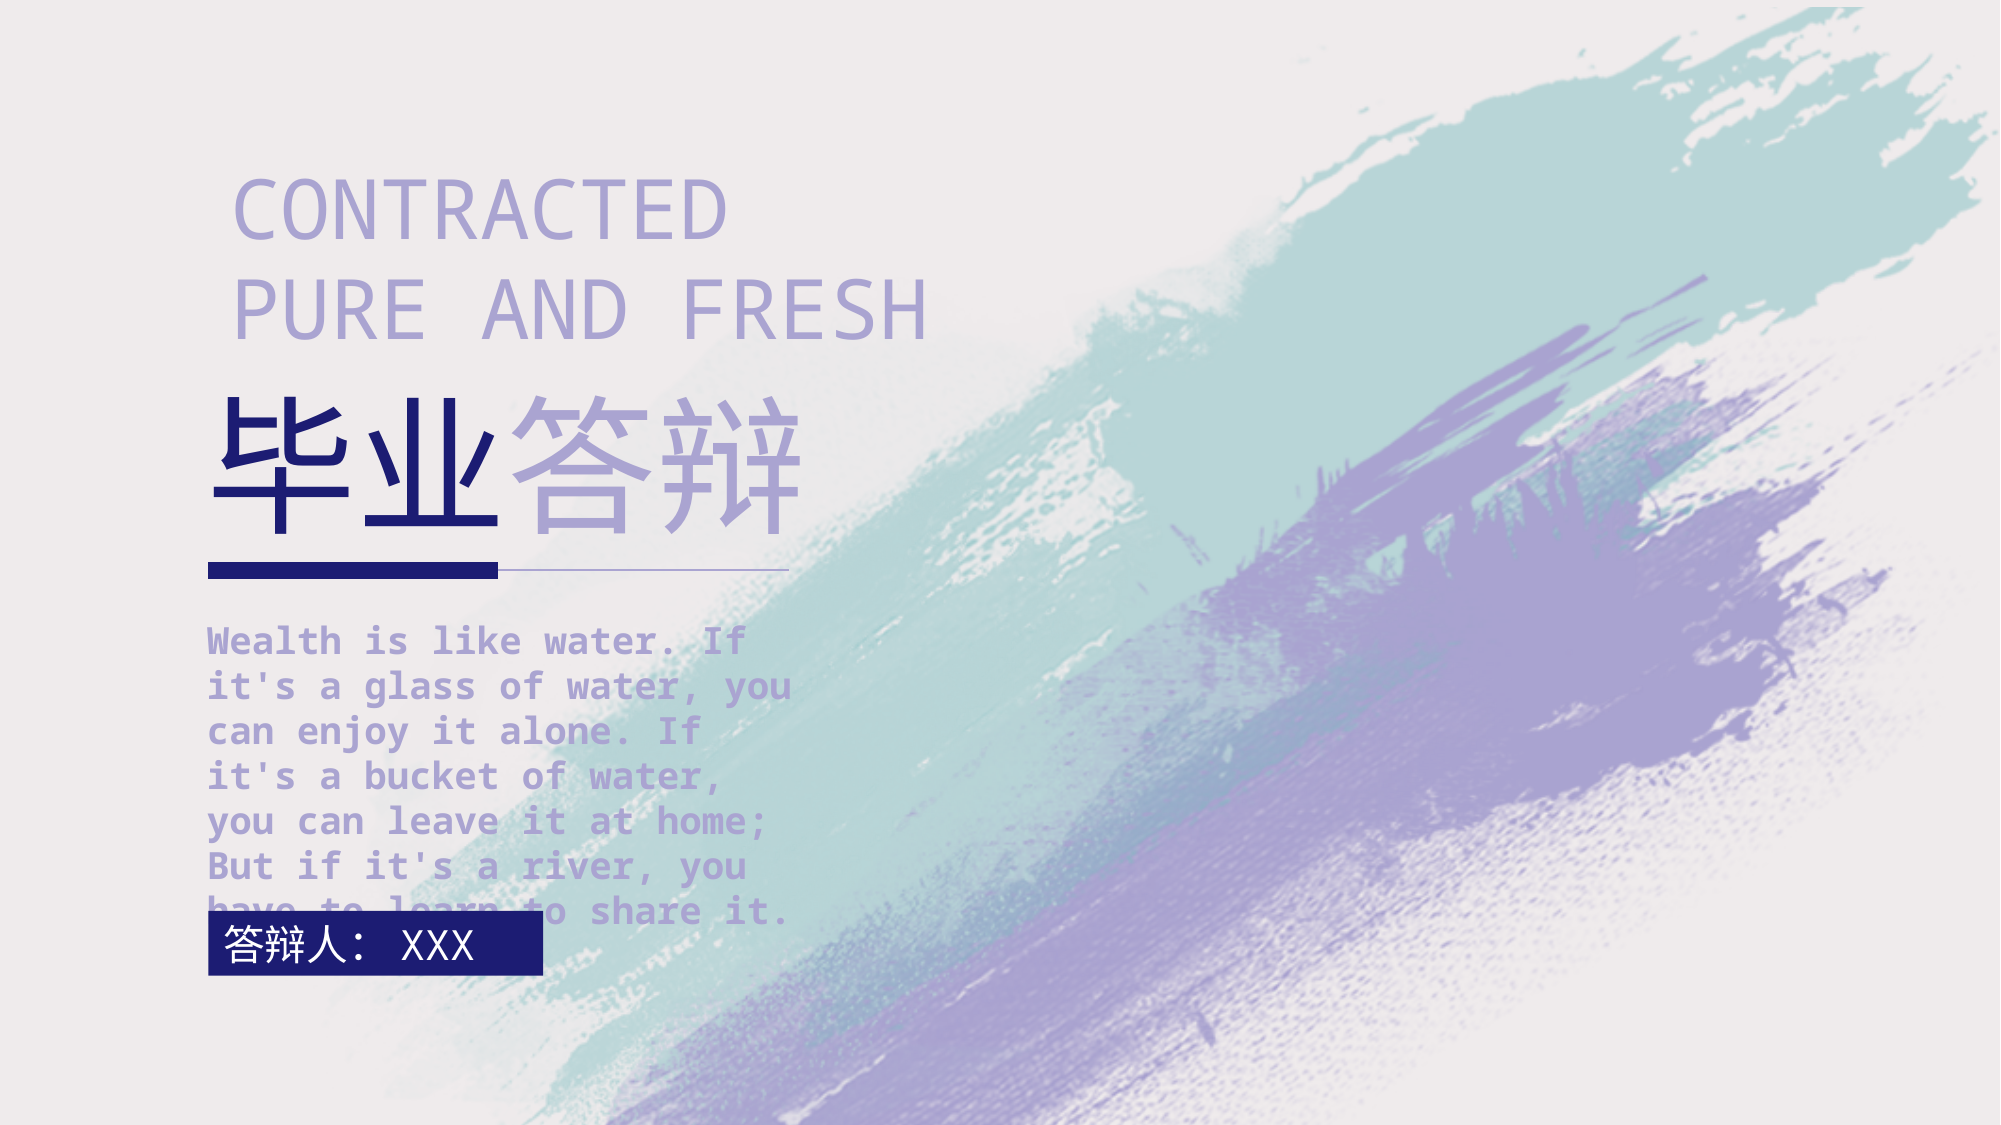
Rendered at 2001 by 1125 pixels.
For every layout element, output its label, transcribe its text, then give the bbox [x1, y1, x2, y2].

text_box 毕业答辩 [192, 365, 895, 561]
text_box 答辩人：XXX [208, 910, 544, 976]
picture [284, 7, 2001, 1125]
text_box CONTRACTED PURE AND FRESH [215, 148, 945, 364]
text_box Wealth is like water. If it's a glass of water, you can enjoy it alone. If it's a bucket of water, you can leave it at home; But if it's a river, you have to learn to share it. [192, 609, 819, 940]
